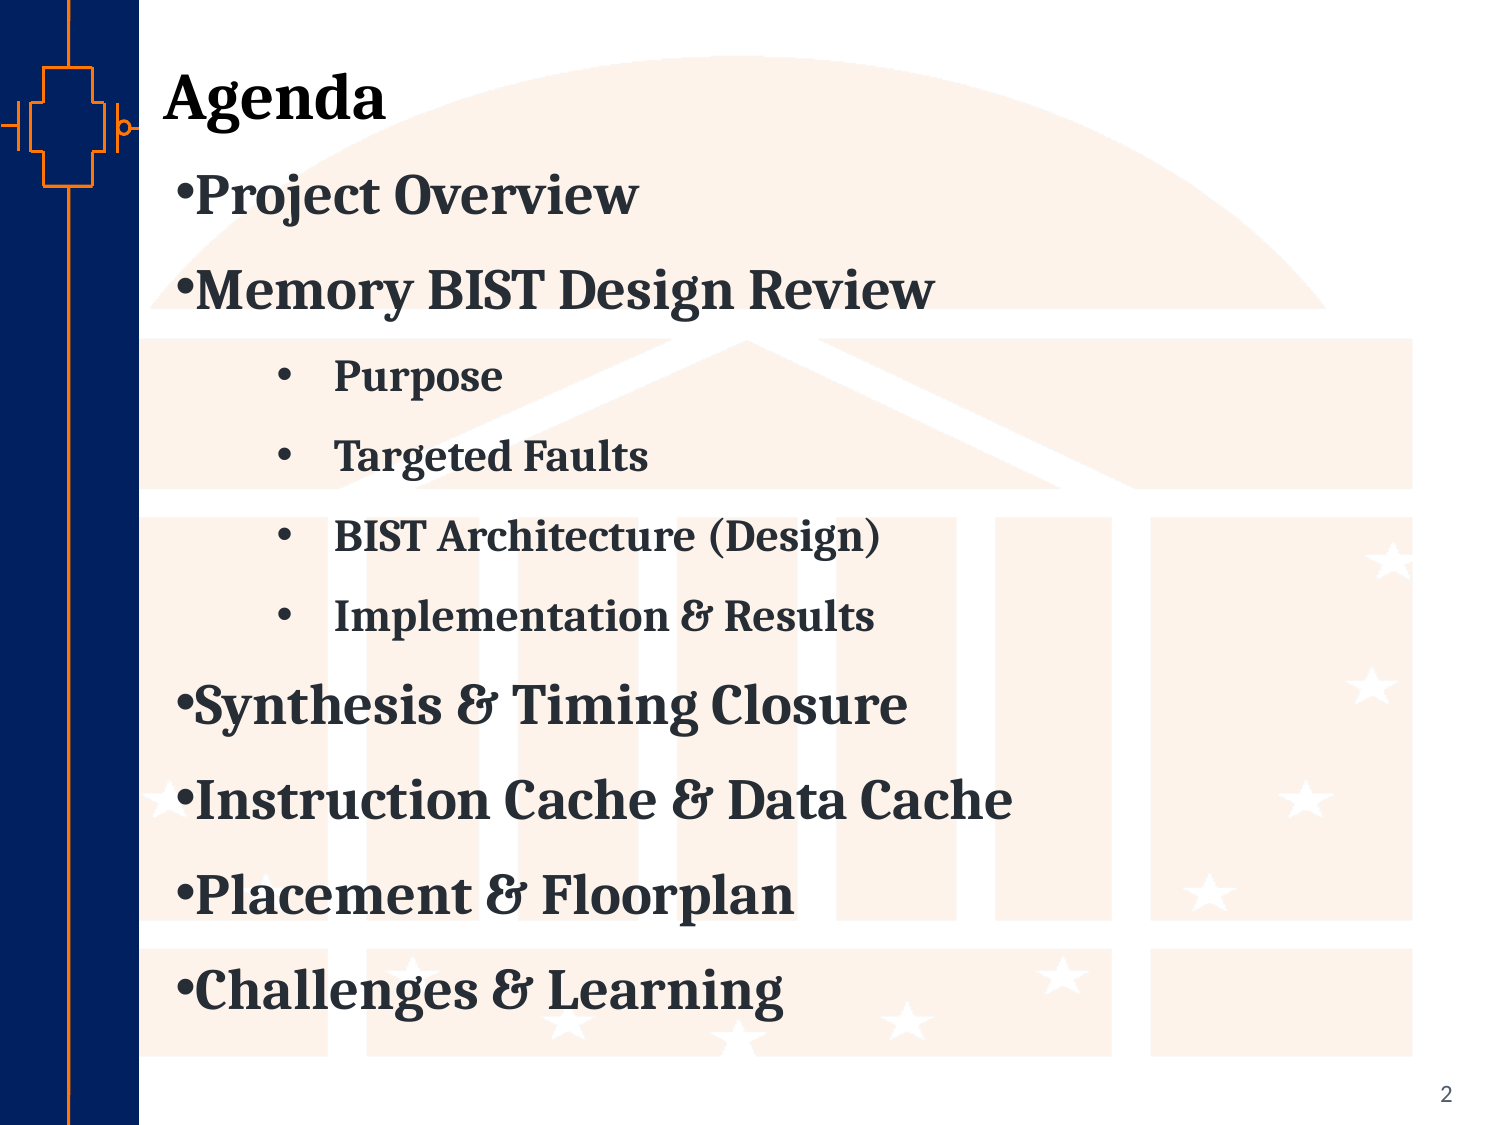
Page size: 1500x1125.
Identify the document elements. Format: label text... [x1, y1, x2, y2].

title Agenda [139, 0, 1500, 140]
slide_number 2 [1425, 1062, 1488, 1123]
list Project Overview Memory BIST Design Review Purpose Targeted Faults BIST Architecture (Design) Implementation & Results Synthesis & Timing Closure Instruction Cache & Data Cache Placement & Floorplan Challenges & Learning [160, 148, 1472, 1054]
